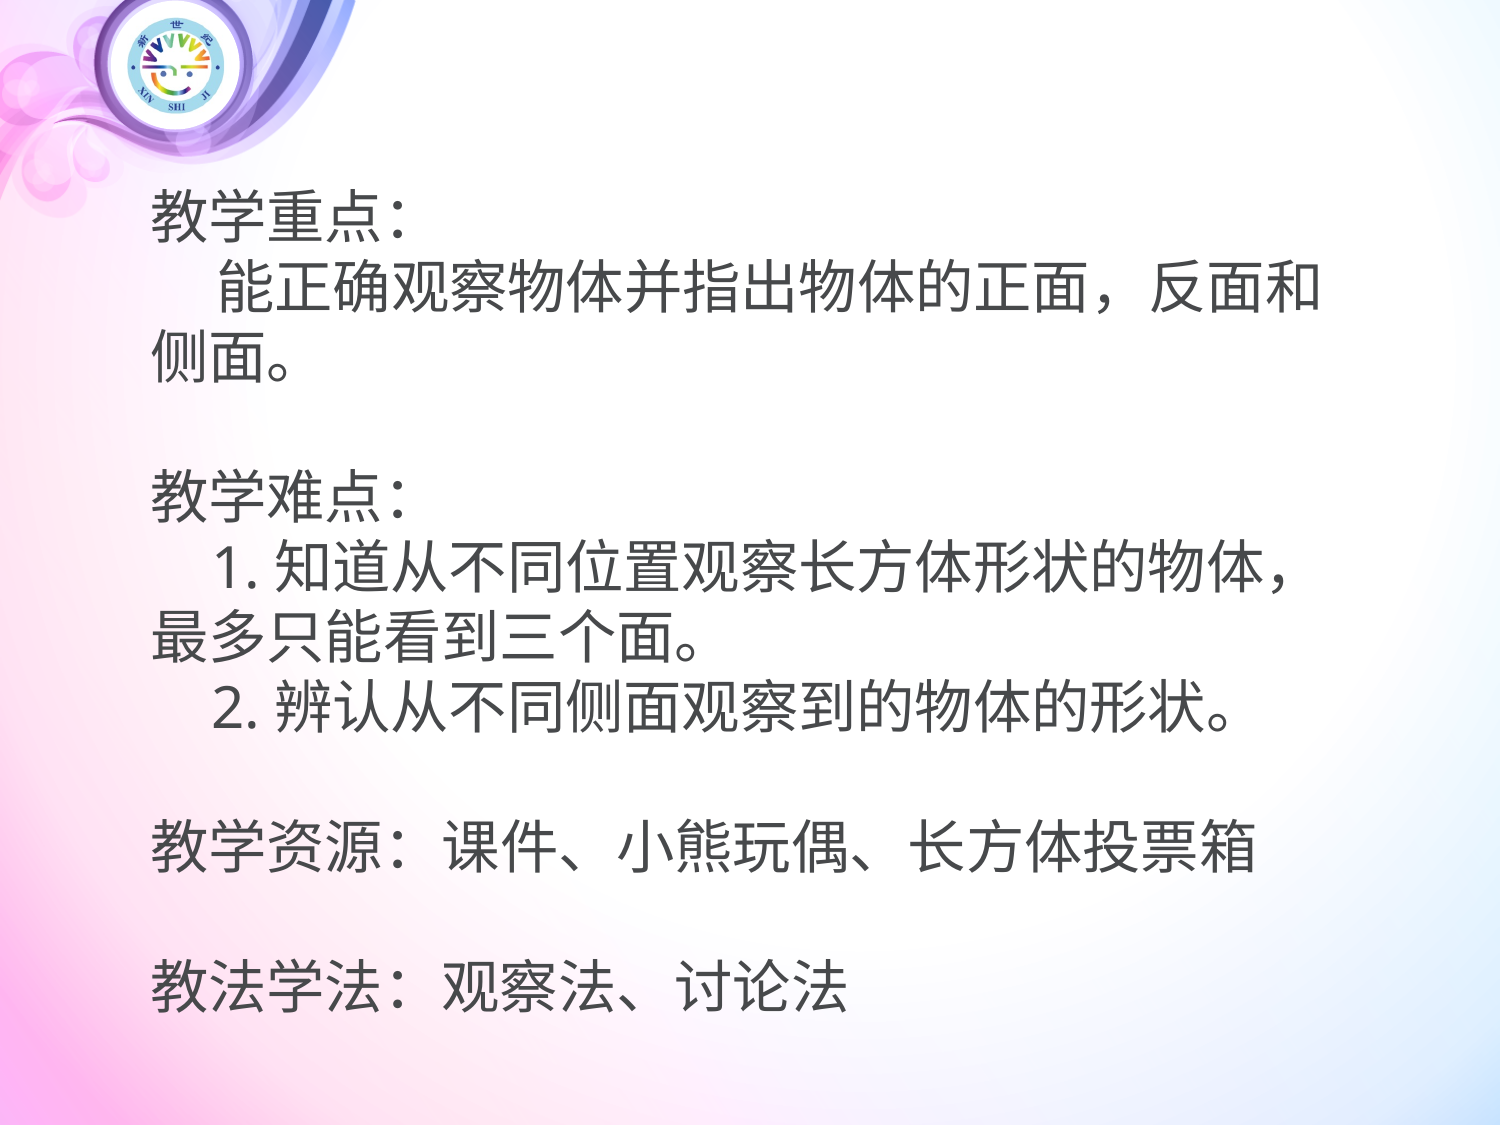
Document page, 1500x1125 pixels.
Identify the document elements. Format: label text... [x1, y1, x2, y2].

text_box 教学重点： 能正确观察物体并指出物体的正面，反面和侧面。 教学难点： 1.知道从不同位置观察长方体形状的物体，最多只能看到三个面。 2.辨认从不同侧面观察到的物体的形状。 教学资源：课件、小熊玩偶、长方体投票箱 教法学法：观察法、讨论法 [135, 172, 1376, 1028]
picture [0, 0, 1500, 1125]
